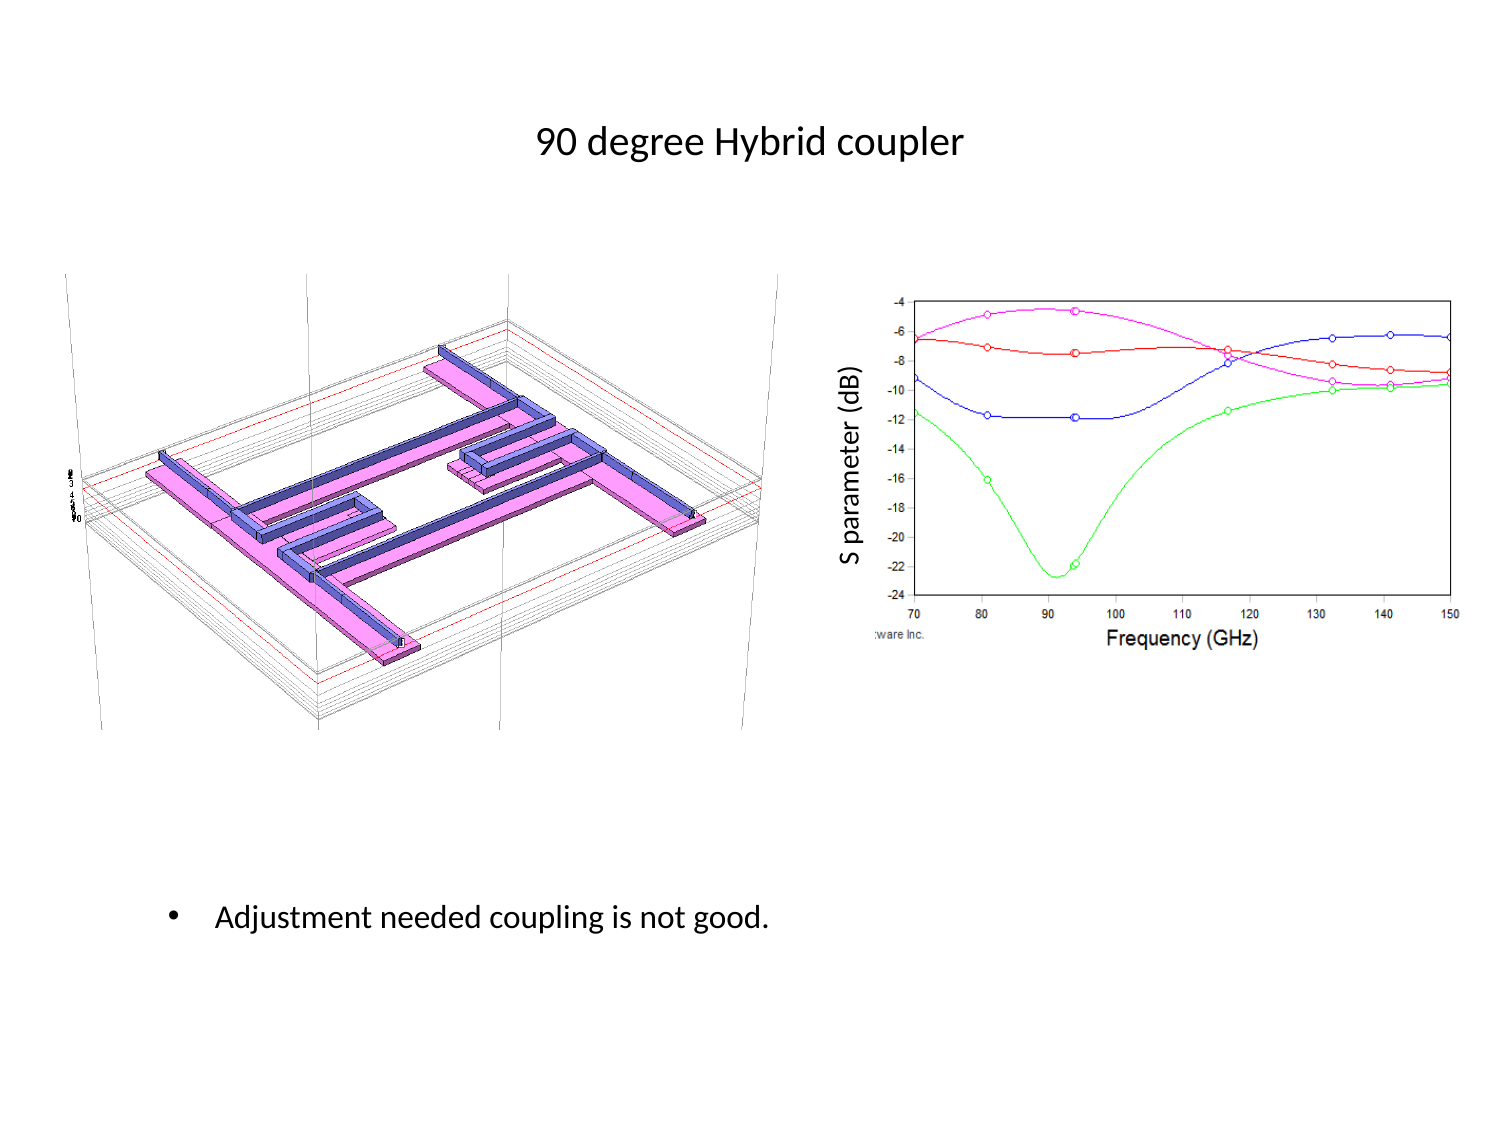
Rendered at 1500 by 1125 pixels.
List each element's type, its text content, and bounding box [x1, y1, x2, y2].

picture [874, 287, 1468, 651]
title 90 degree Hybrid coupler [75, 45, 1425, 233]
picture [49, 274, 778, 730]
text_box Adjustment needed coupling is not good. [153, 887, 786, 943]
text_box S parameter (dB) [821, 350, 869, 587]
